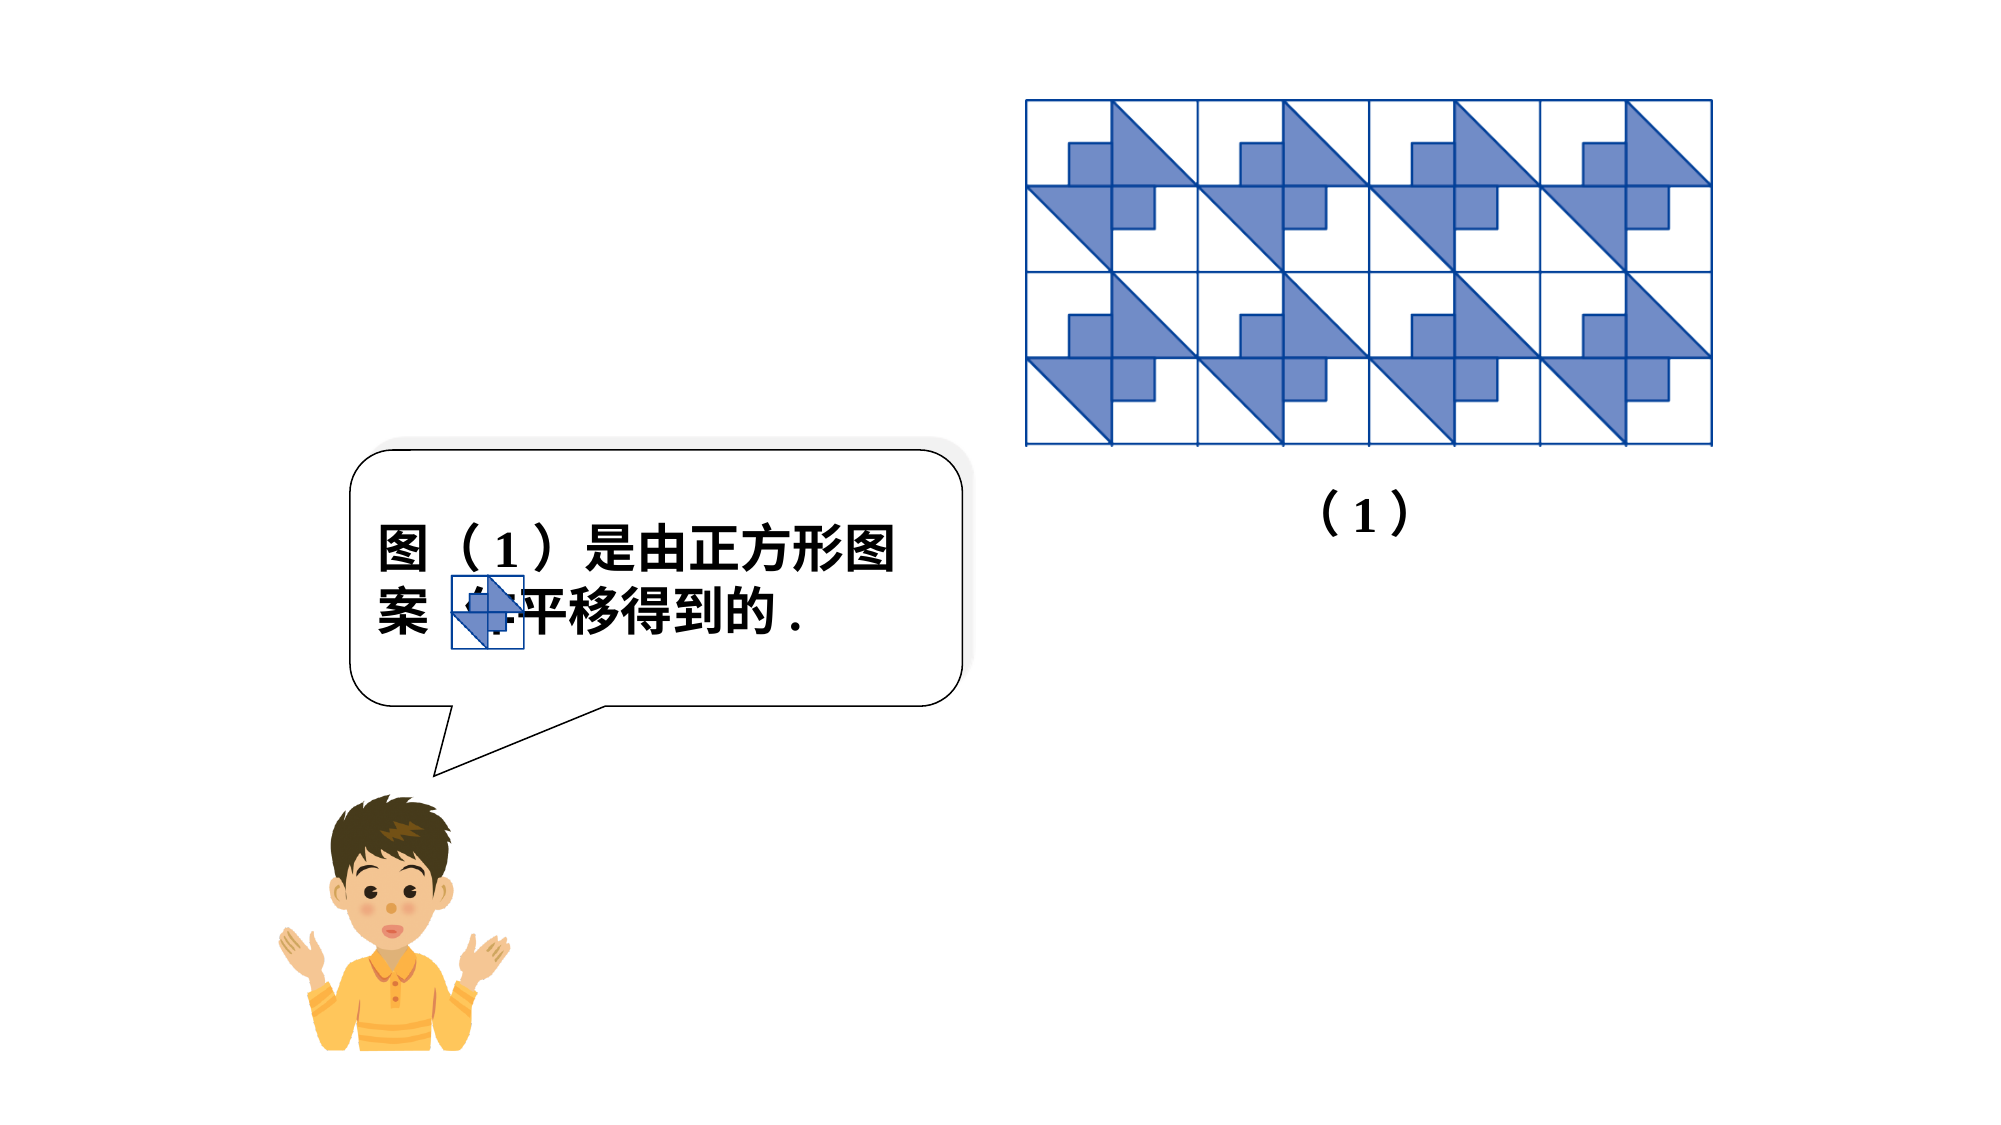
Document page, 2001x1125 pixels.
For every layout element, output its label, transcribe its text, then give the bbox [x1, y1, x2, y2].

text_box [349, 449, 963, 707]
text_box （1） [1275, 474, 1455, 550]
picture [1024, 99, 1713, 448]
picture [274, 787, 512, 1055]
